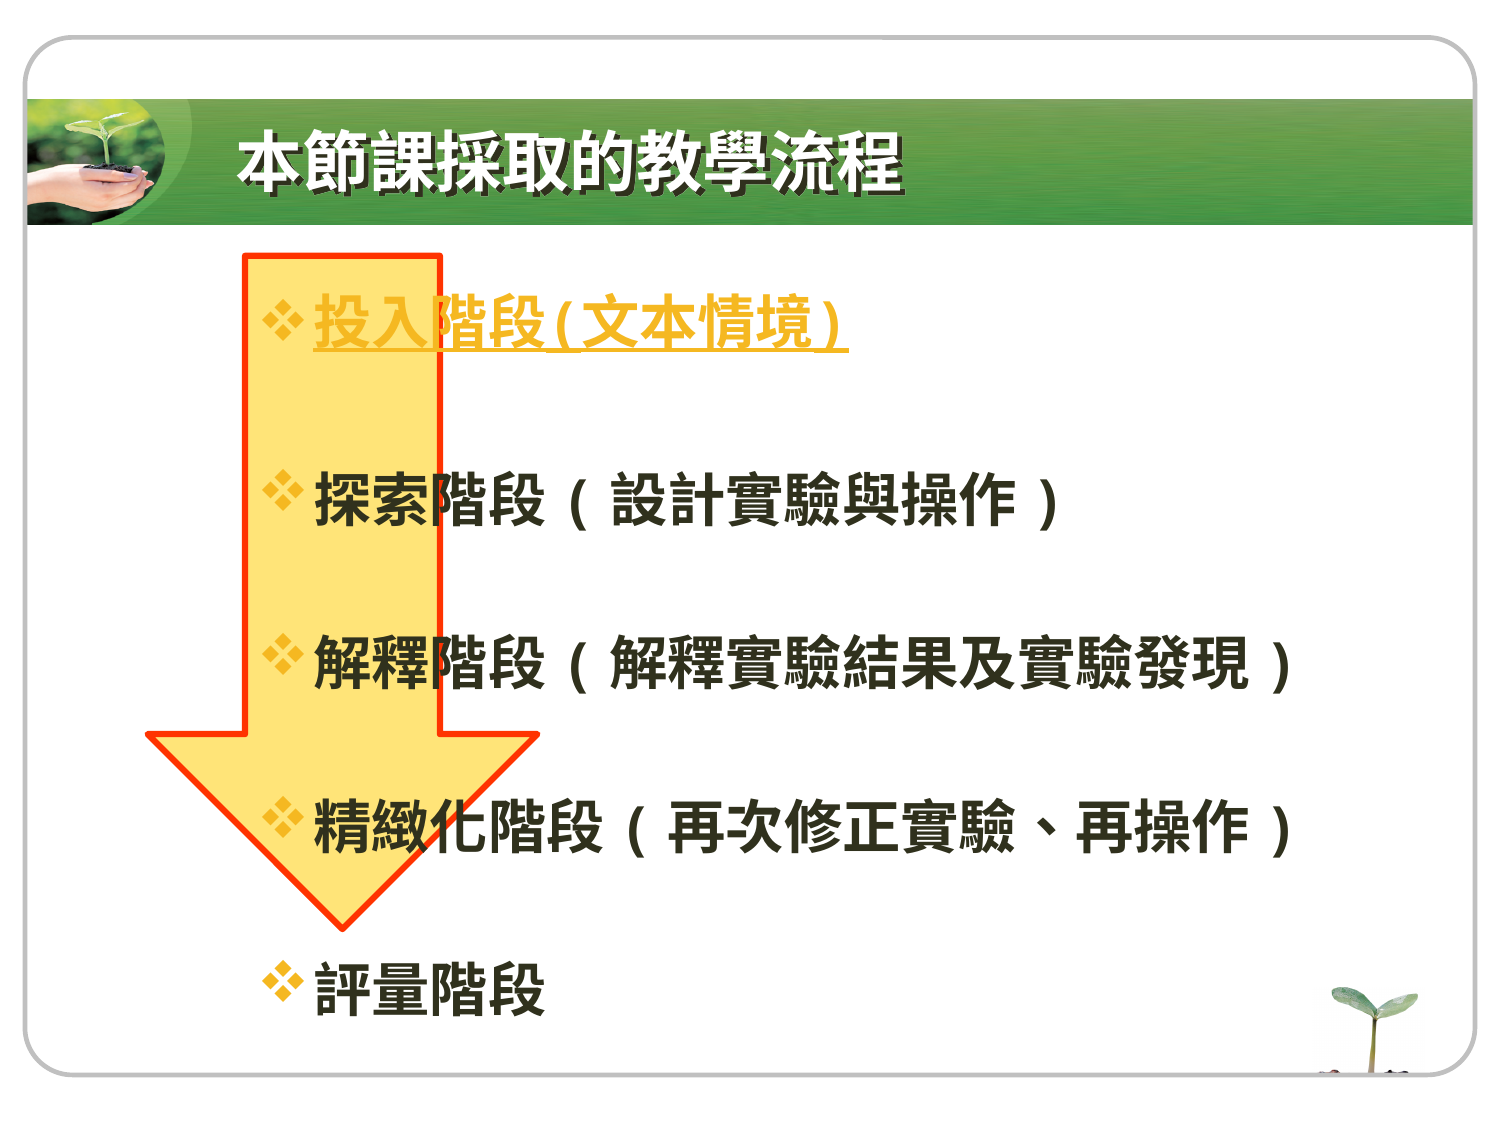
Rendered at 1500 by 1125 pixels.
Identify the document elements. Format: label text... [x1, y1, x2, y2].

picture [1330, 987, 1425, 1072]
title 本節課採取的教學流程 [220, 115, 1421, 204]
text_box [147, 734, 242, 829]
picture [28, 99, 1472, 225]
list 投入階段(文本情境) 探索階段(設計實驗與操作) 解釋階段(解釋實驗結果及實驗發現) 精緻化階段(再次修正實驗、再操作) 評量階段 [242, 196, 1330, 1106]
